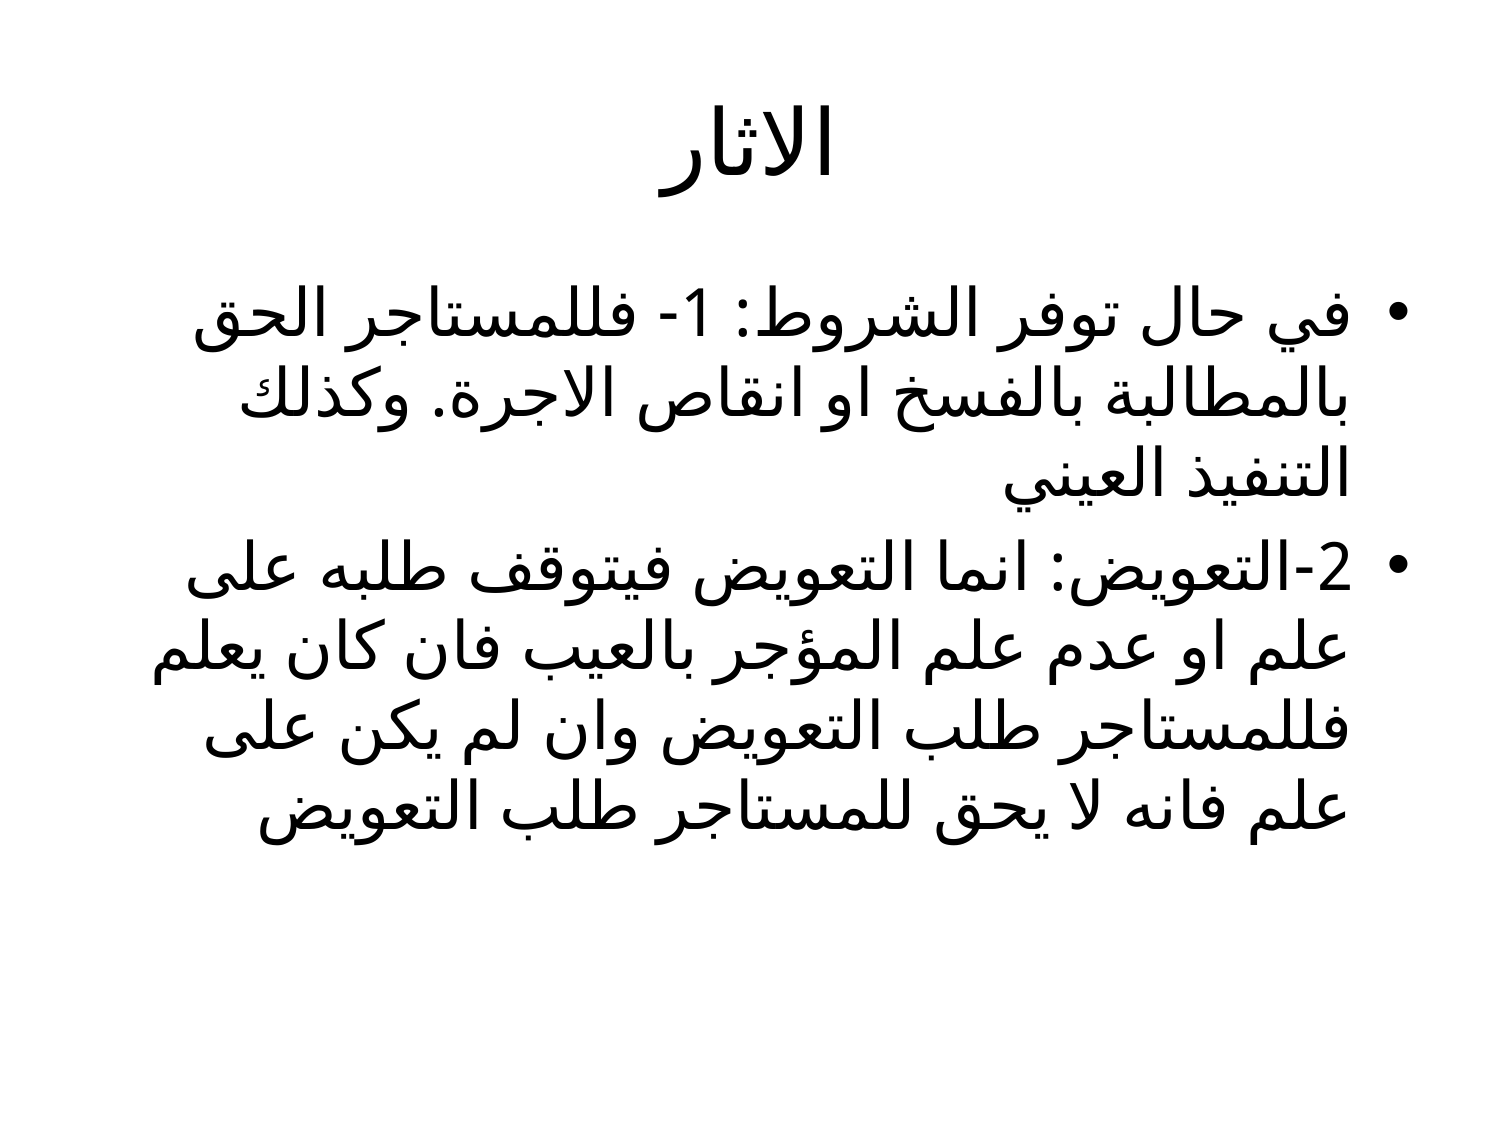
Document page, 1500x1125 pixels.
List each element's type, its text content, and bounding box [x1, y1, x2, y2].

title الاثار [75, 45, 1425, 233]
list في حال توفر الشروط: 1- فللمستاجر الحق بالمطالبة بالفسخ او انقاص الاجرة. وكذلك التنفيذ العيني 2-التعويض: انما التعويض فيتوقف طلبه على علم او عدم علم المؤجر بالعيب فان كان يعلم فللمستاجر طلب التعويض وان لم يكن على علم فانه لا يحق للمستاجر طلب التعويض [75, 262, 1425, 1005]
